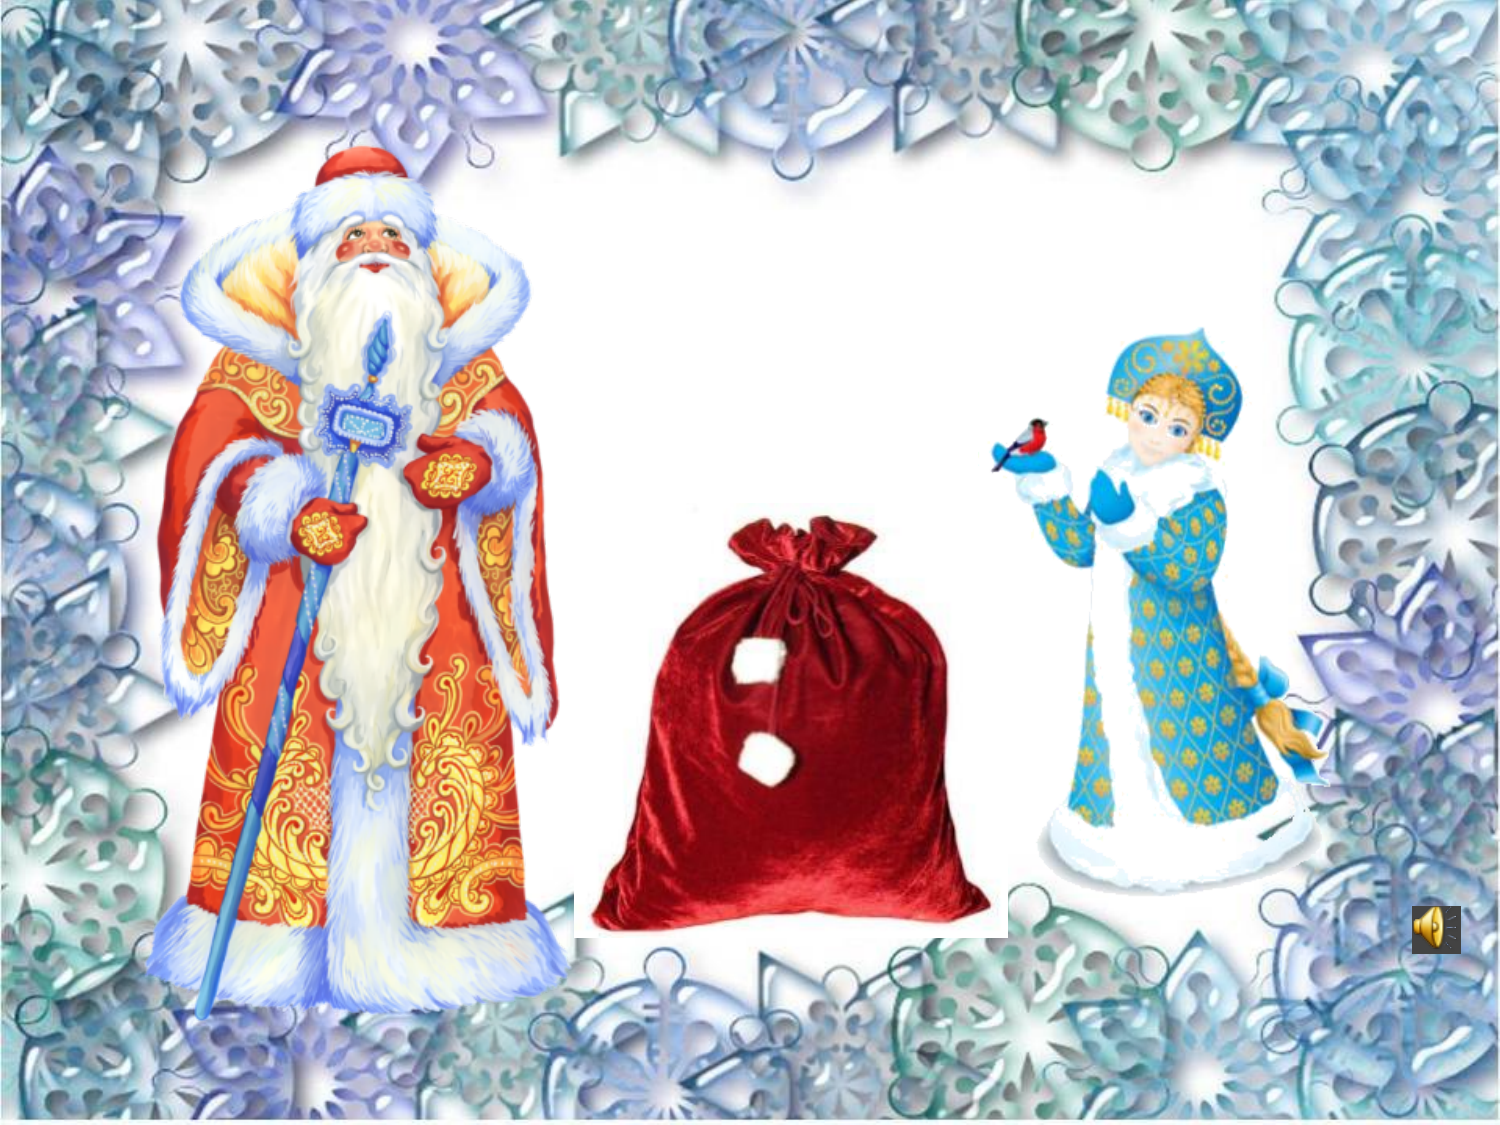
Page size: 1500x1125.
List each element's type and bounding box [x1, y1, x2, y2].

picture [1411, 904, 1462, 956]
picture [103, 140, 1343, 1027]
list [0, 0, 1500, 1125]
